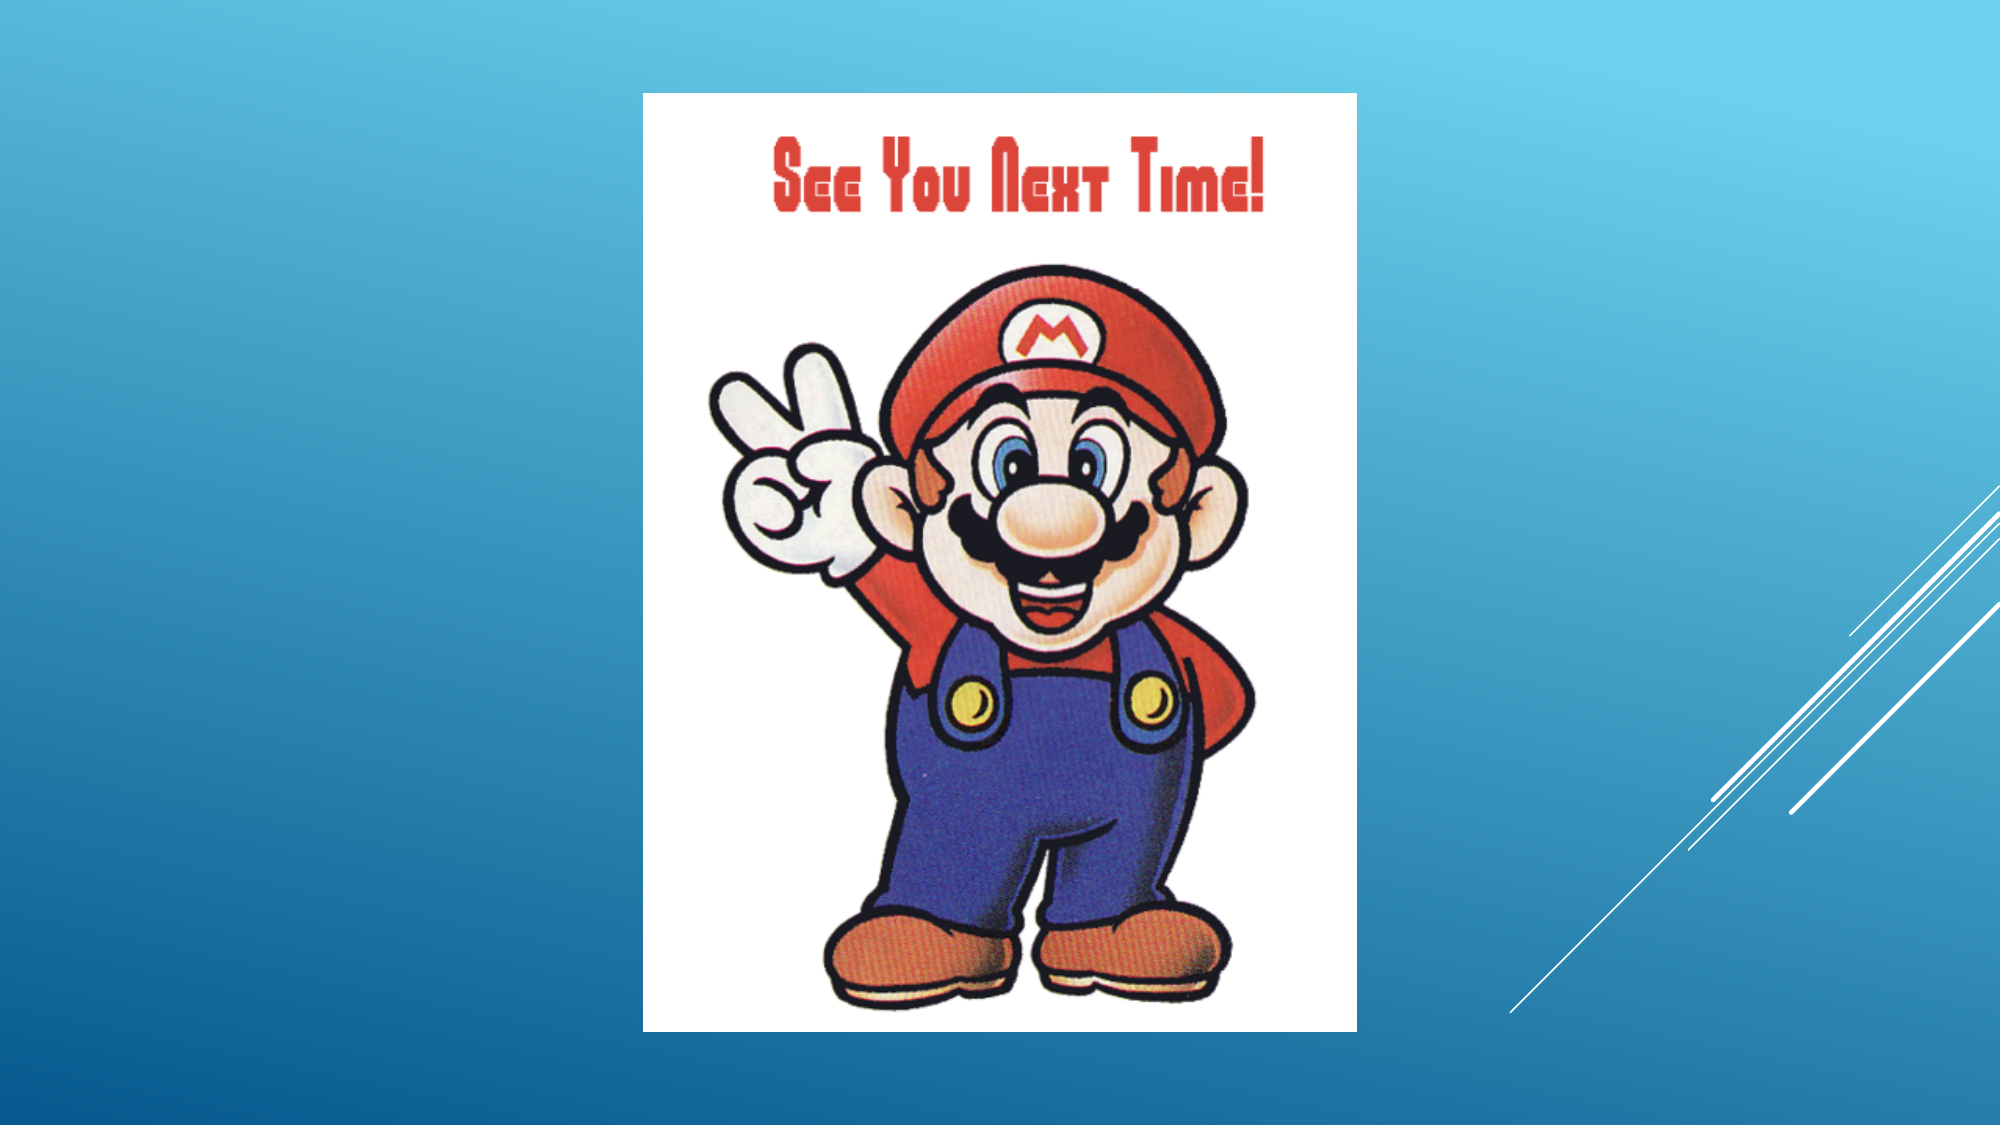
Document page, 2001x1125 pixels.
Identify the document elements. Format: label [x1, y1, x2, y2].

picture [643, 93, 1357, 1032]
